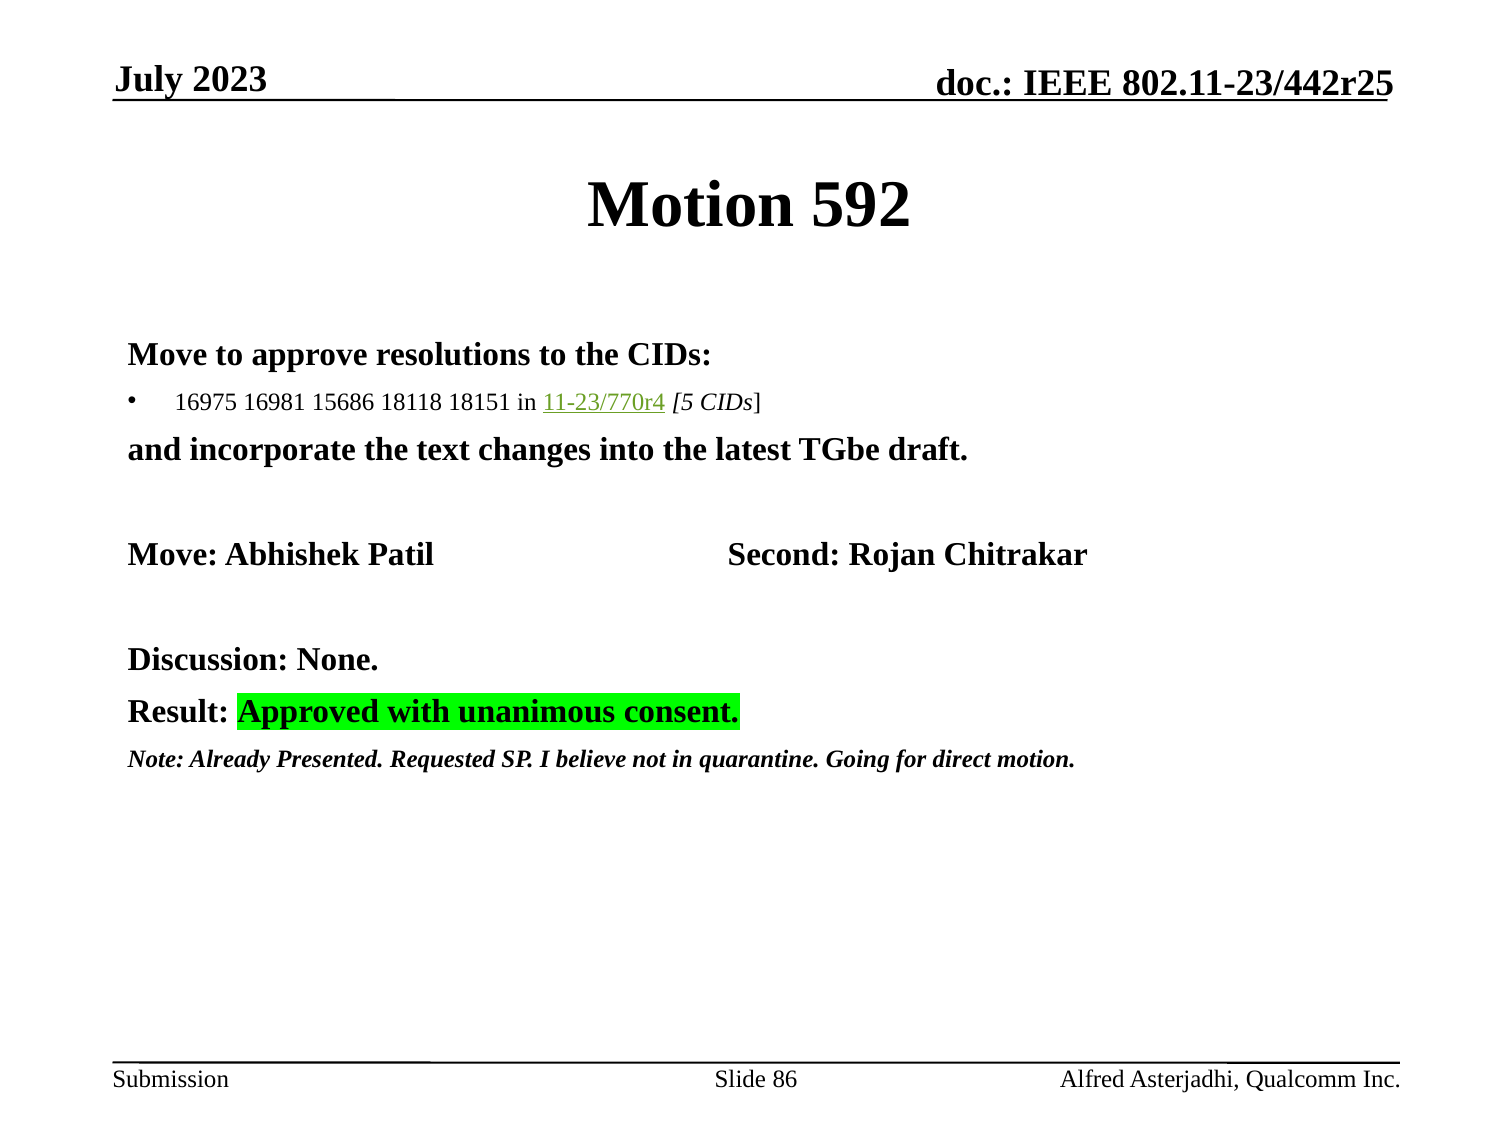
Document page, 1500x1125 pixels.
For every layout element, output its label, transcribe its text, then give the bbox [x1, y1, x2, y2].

title Motion 592 [112, 112, 1388, 288]
footer Alfred Asterjadhi, Qualcomm Inc. [878, 1061, 1402, 1093]
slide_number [114, 54, 423, 100]
slide_number Slide 86 [712, 1061, 800, 1123]
list Move to approve resolutions to the CIDs: 16975 16981 15686 18118 18151 in 11-23/770r4 [5 CIDs] and incorporate the text changes into the latest TGbe draft. Move: Abhishek Patil Second: Rojan Chitrakar Discussion: None. Result: Approved with unanimous consent. Note: Already Presented. Requested SP. I believe not in quarantine. Going for direct motion. [112, 324, 1388, 1063]
